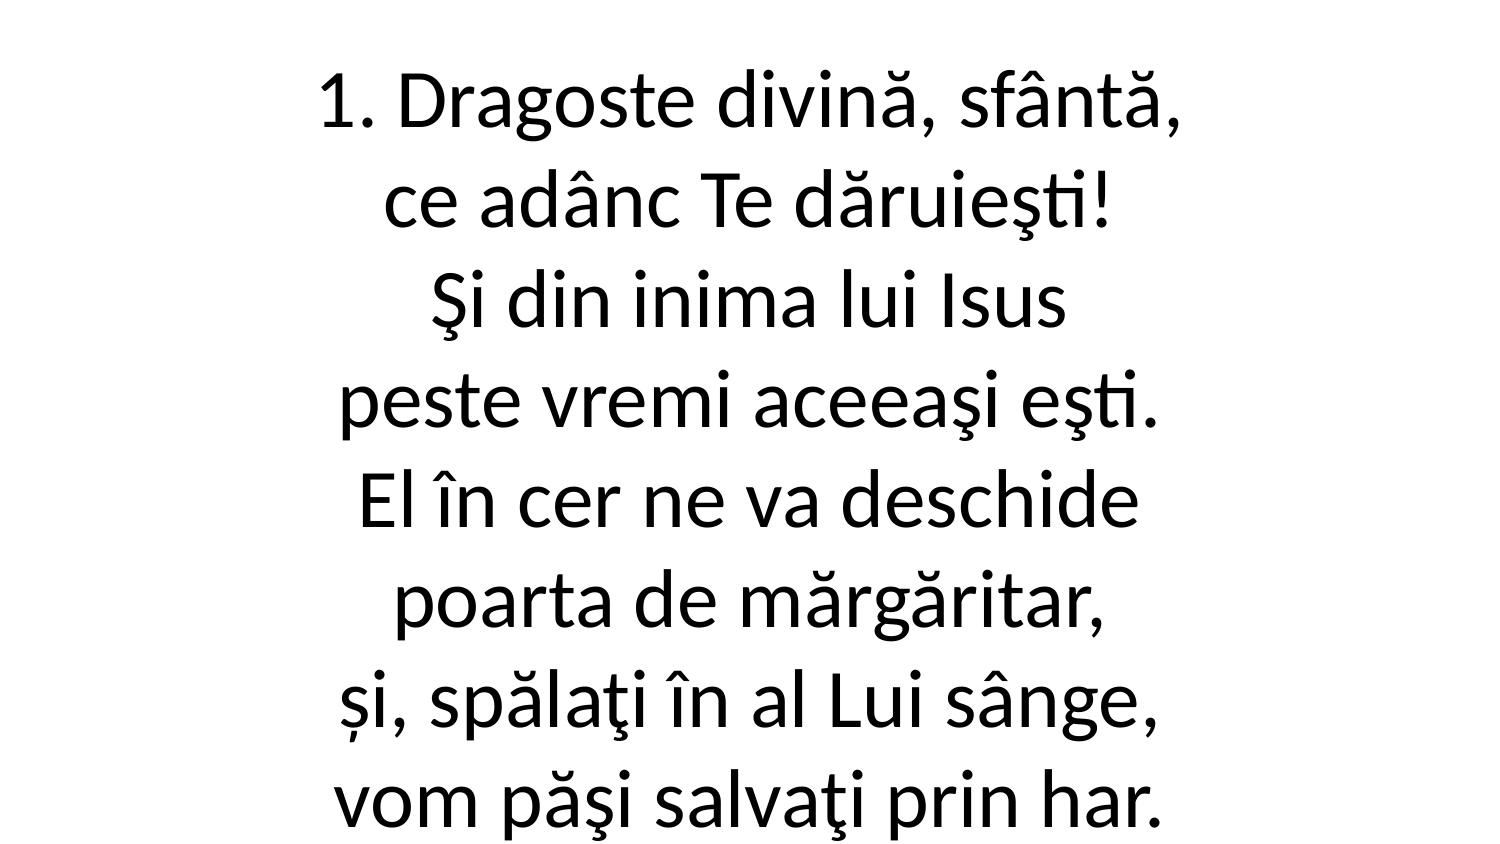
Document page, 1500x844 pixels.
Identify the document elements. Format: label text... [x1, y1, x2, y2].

text_box 1. Dragoste divină, sfântă, ce adânc Te dăruieşti! Şi din inima lui Isus peste vremi aceeaşi eşti. El în cer ne va deschide poarta de mărgăritar, și, spălaţi în al Lui sânge, vom păşi salvaţi prin har. [299, 0, 1201, 844]
